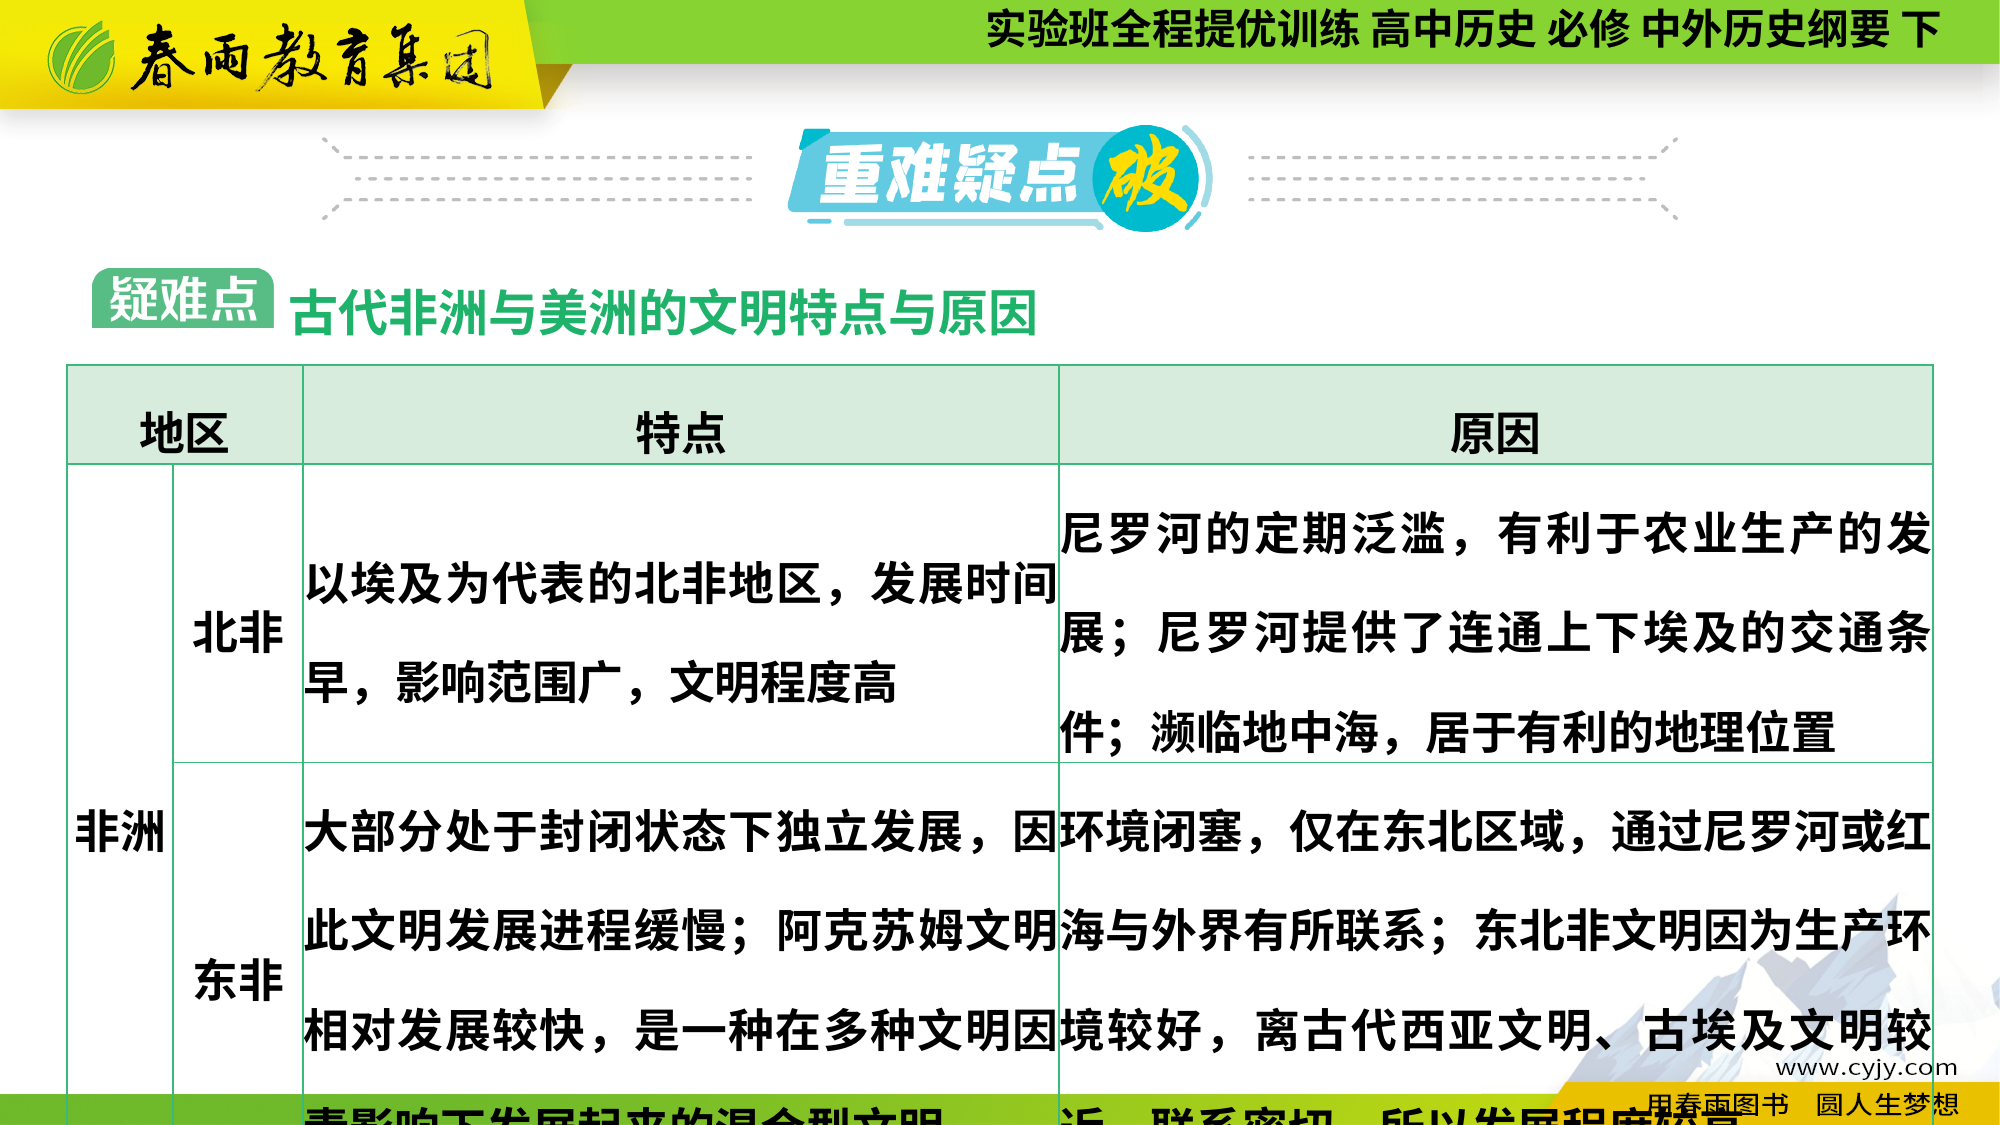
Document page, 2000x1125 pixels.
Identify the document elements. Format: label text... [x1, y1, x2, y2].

table_cell 环境闭塞，仅在东北区域，通过尼罗河或红海与外界有所联系；东北非文明因为生产环境较好，离古代西亚文明、古埃及文明较近，联系密切，所以发展程度较高 [1060, 763, 1932, 1125]
table_cell 北非 [174, 465, 302, 762]
table_cell 非洲 [68, 465, 172, 1125]
table_header 特点 [304, 366, 1058, 463]
table_cell 尼罗河的定期泛滥，有利于农业生产的发展；尼罗河提供了连通上下埃及的交通条件；濒临地中海，居于有利的地理位置 [1060, 465, 1932, 762]
table_header 地区 [68, 366, 302, 463]
table_header 原因 [1060, 366, 1932, 463]
list 古代非洲与美洲的文明特点与原因 [59, 243, 1944, 350]
table_cell 东非 [174, 763, 302, 1125]
table_cell 大部分处于封闭状态下独立发展，因此文明发展进程缓慢；阿克苏姆文明相对发展较快，是一种在多种文明因素影响下发展起来的混合型文明 [304, 763, 1058, 1125]
picture [0, 0, 2000, 1125]
table_cell 以埃及为代表的北非地区，发展时间早，影响范围广，文明程度高 [304, 465, 1058, 762]
